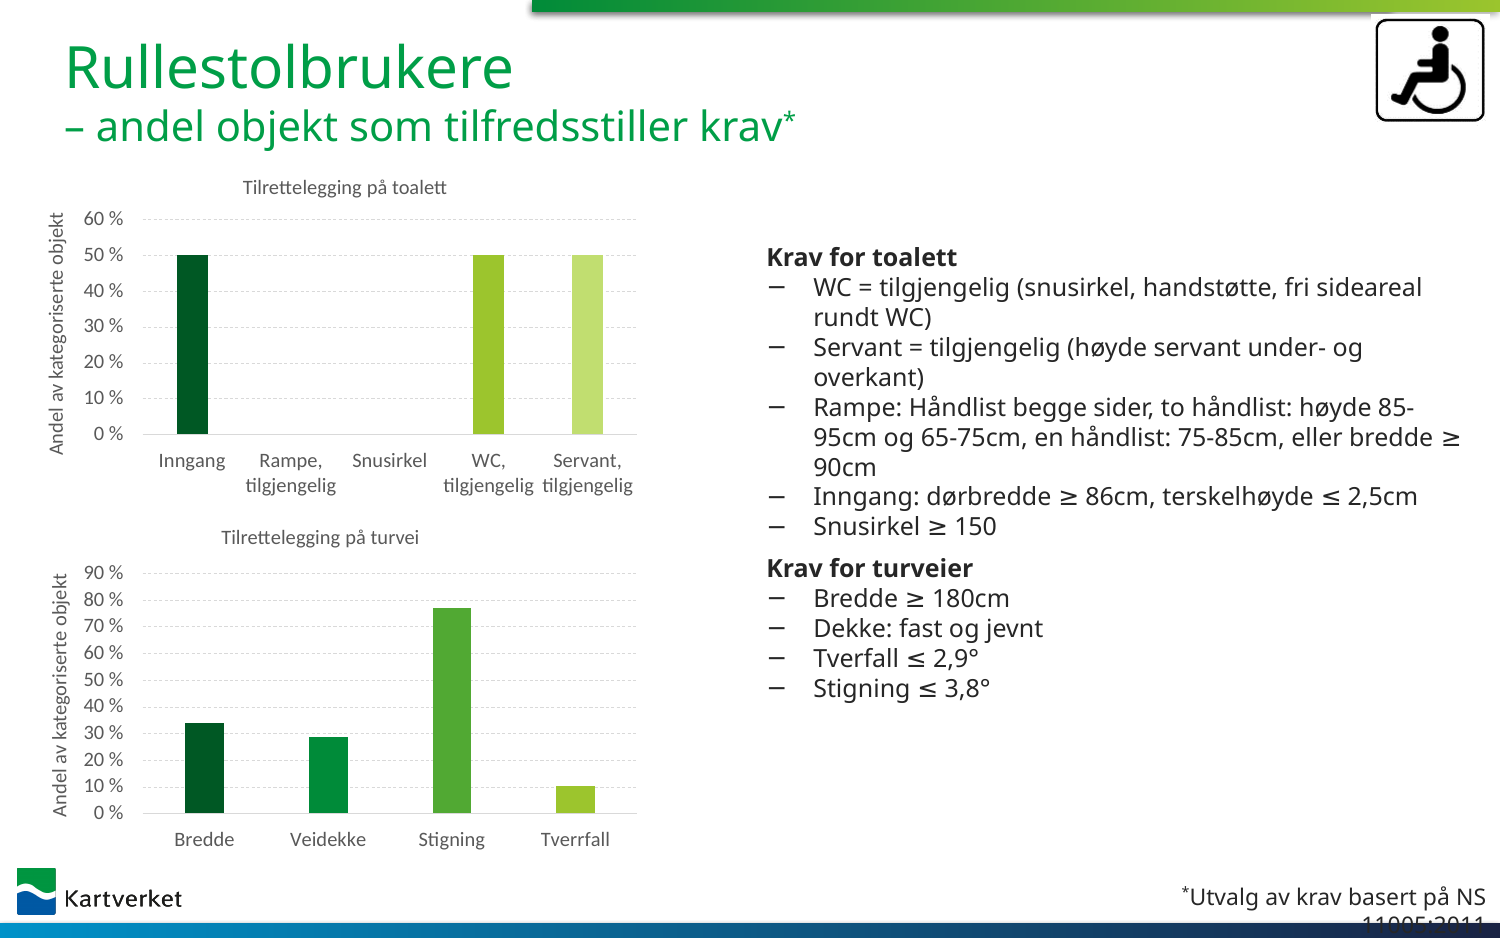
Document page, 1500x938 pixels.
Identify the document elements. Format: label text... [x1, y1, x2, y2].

text_box *Utvalg av krav basert på NS 11005:2011 [1068, 873, 1500, 938]
text_box Krav for turveier Bredde ≥ 180cm Dekke: fast og jevnt Tverfall ≤ 2,9° Stigning ≤ 3,8° [751, 545, 1483, 710]
text_box Krav for toalett WC = tilgjengelig (snusirkel, handstøtte, fri sideareal rundt WC) Servant = tilgjengelig (høyde servant under- og overkant) Rampe: Håndlist begge sider, to håndlist: høyde 85-95cm og 65-75cm, en håndlist: 75-85cm, eller bredde ≥ 90cm Inngang: dørbredde ≥ 86cm, terskelhøyde ≤ 2,5cm Snusirkel ≥ 150 [751, 234, 1483, 545]
text_box Rullestolbrukere – andel objekt som tilfredsstiller krav* [49, 14, 1431, 158]
picture [41, 166, 650, 505]
picture [1371, 13, 1491, 127]
picture [41, 520, 650, 859]
